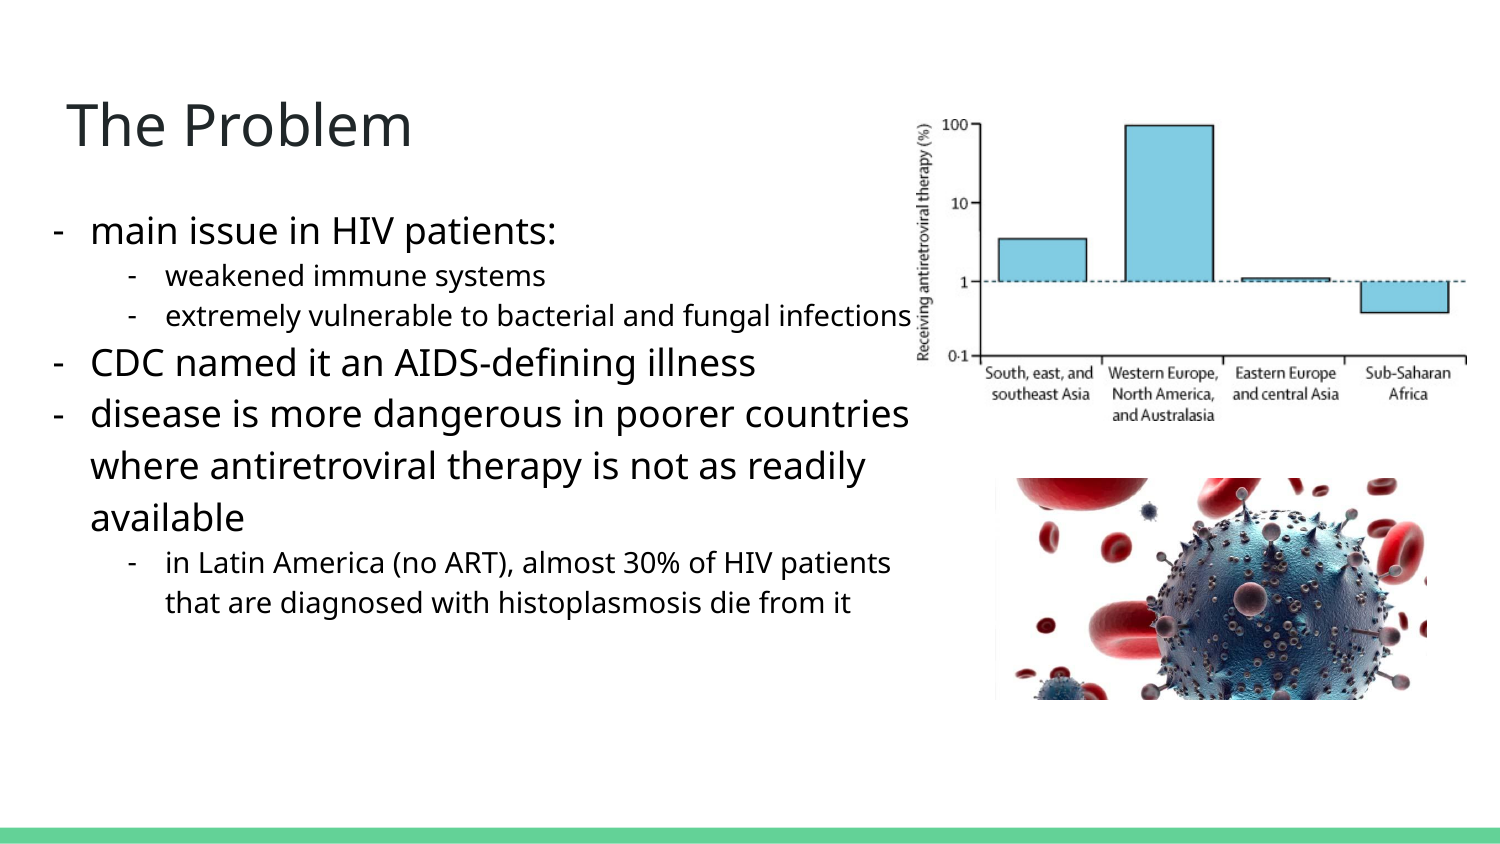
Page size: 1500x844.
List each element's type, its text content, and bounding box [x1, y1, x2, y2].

picture [995, 478, 1427, 700]
title The Problem [51, 72, 1449, 167]
list main issue in HIV patients: weakened immune systems extremely vulnerable to bacterial and fungal infections CDC named it an AIDS-defining illness disease is more dangerous in poorer countries where antiretroviral therapy is not as readily available in Latin America (no ART), almost 30% of HIV patients that are diagnosed with histoplasmosis die from it [0, 184, 930, 746]
picture [915, 119, 1468, 421]
